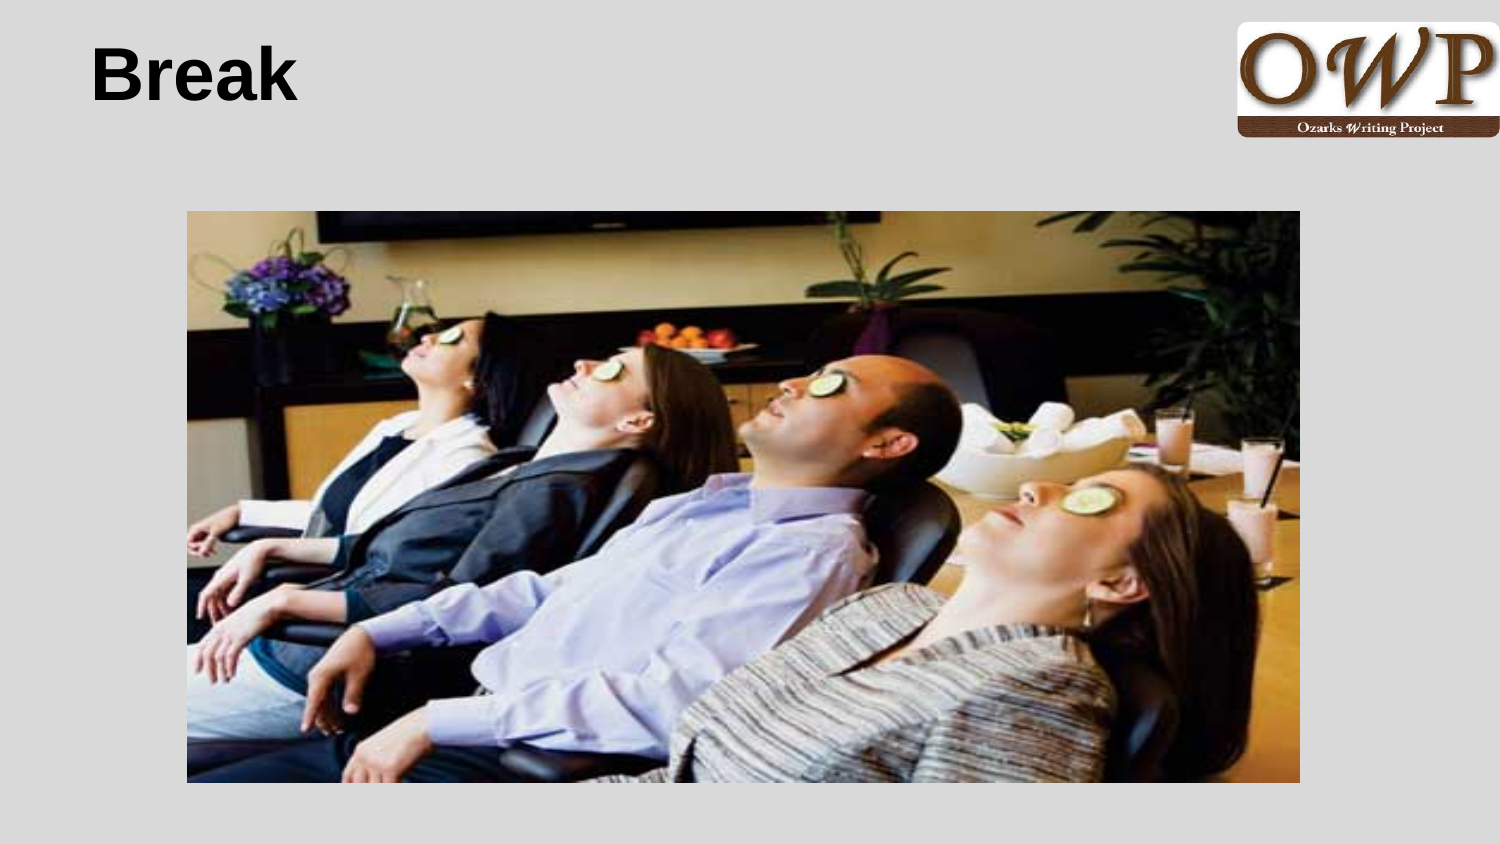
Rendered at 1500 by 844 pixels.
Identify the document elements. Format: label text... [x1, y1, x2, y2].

title Break [75, 25, 1233, 131]
picture [187, 211, 1301, 784]
picture [1237, 21, 1500, 138]
